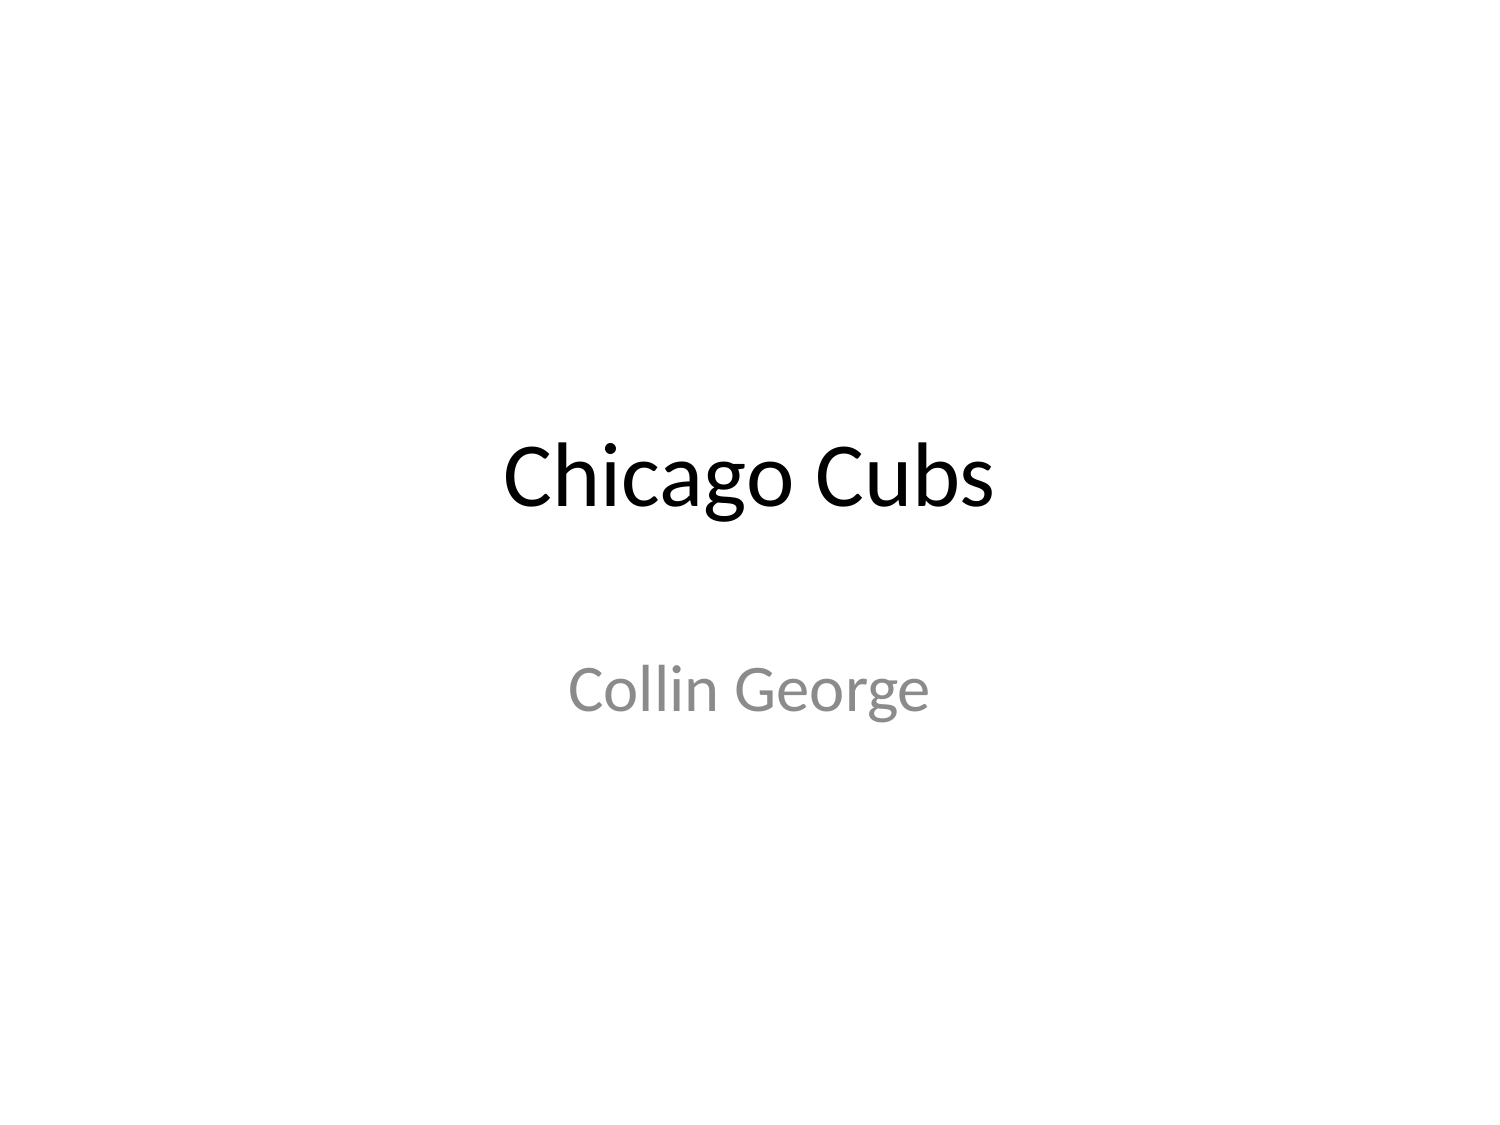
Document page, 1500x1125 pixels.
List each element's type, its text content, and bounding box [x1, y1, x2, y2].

subtitle Collin George [225, 637, 1275, 925]
title Chicago Cubs [112, 349, 1388, 591]
